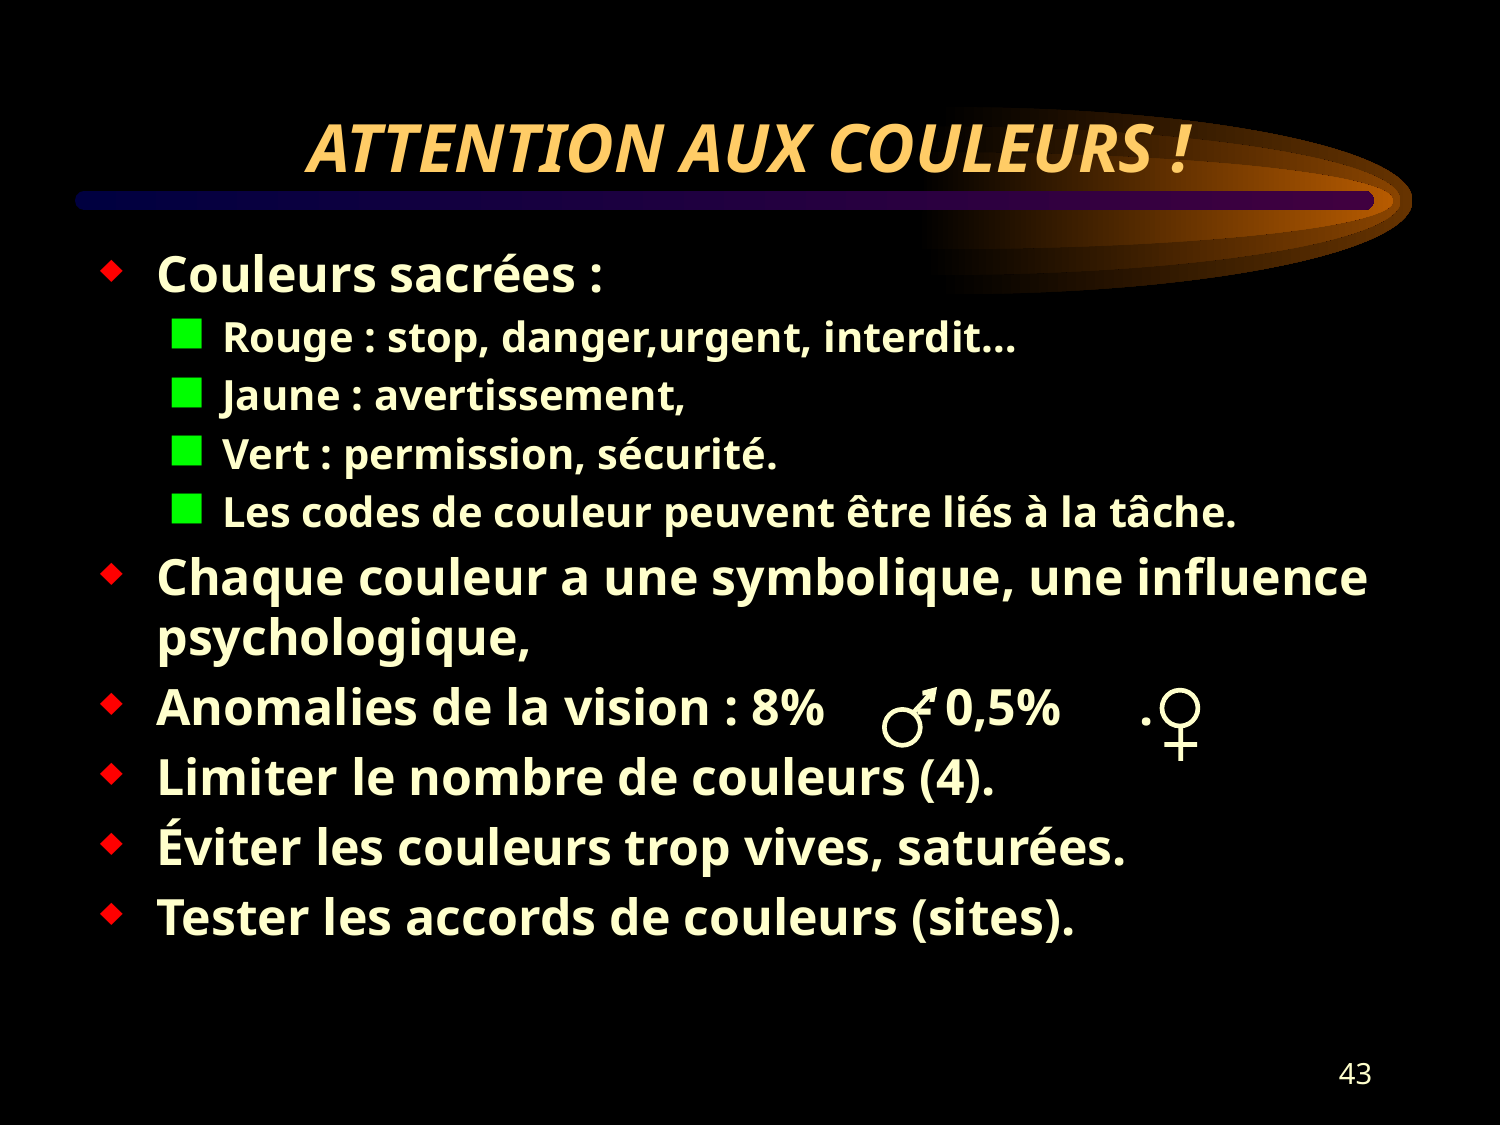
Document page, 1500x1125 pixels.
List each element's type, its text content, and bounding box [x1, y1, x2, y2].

list Couleurs sacrées : Rouge : stop, danger,urgent, interdit… Jaune : avertissement, Vert : permission, sécurité. Les codes de couleur peuvent être liés à la tâche. Chaque couleur a une symbolique, une influence psychologique, Anomalies de la vision : 8% - 0,5% . Limiter le nombre de couleurs (4). Éviter les couleurs trop vives, saturées. Tester les accords de couleurs (sites). [84, 234, 1450, 911]
slide_number 43 [1074, 1037, 1388, 1113]
title ATTENTION AUX COULEURS ! [112, 73, 1388, 234]
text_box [884, 688, 939, 746]
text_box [1161, 689, 1199, 762]
